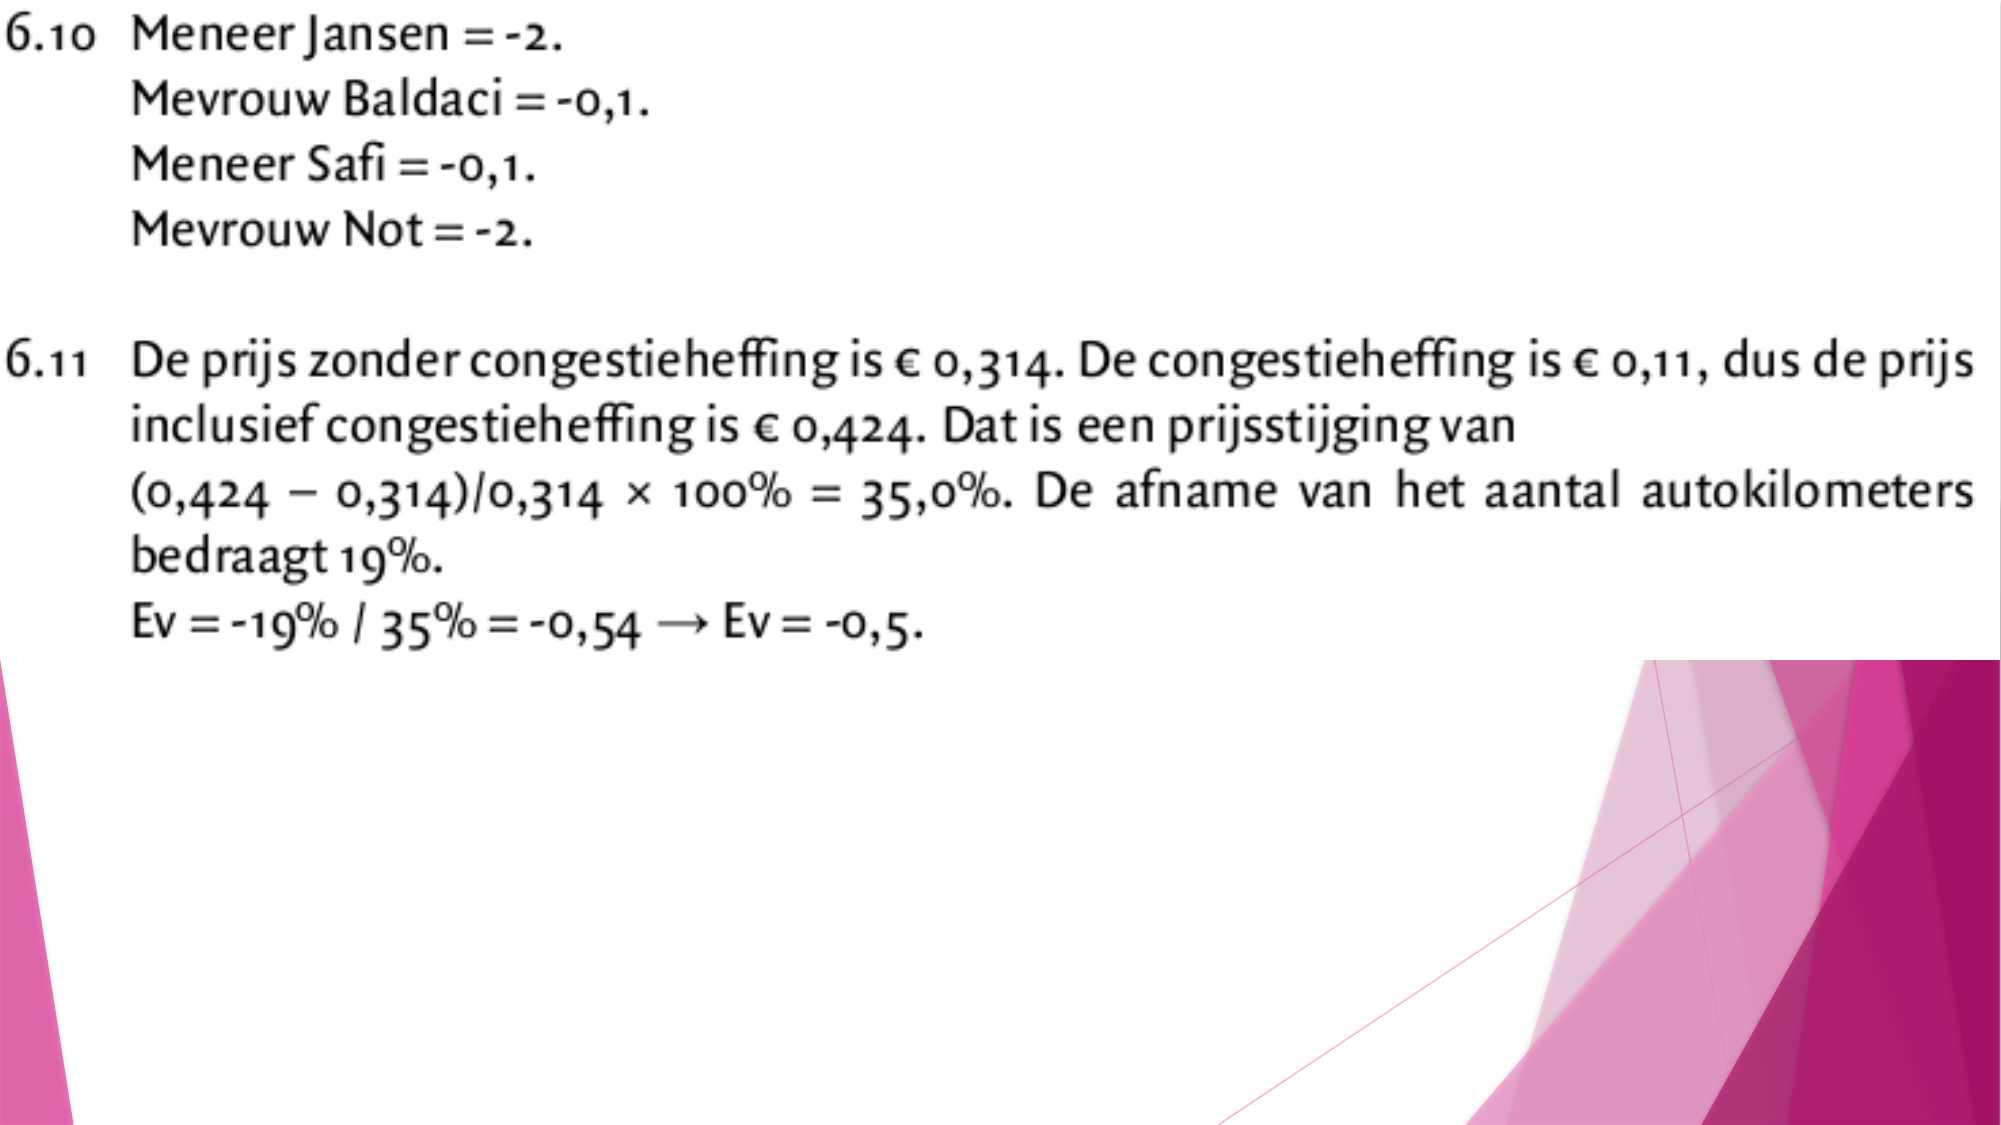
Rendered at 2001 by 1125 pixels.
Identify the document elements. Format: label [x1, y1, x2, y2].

picture [0, 0, 2000, 664]
